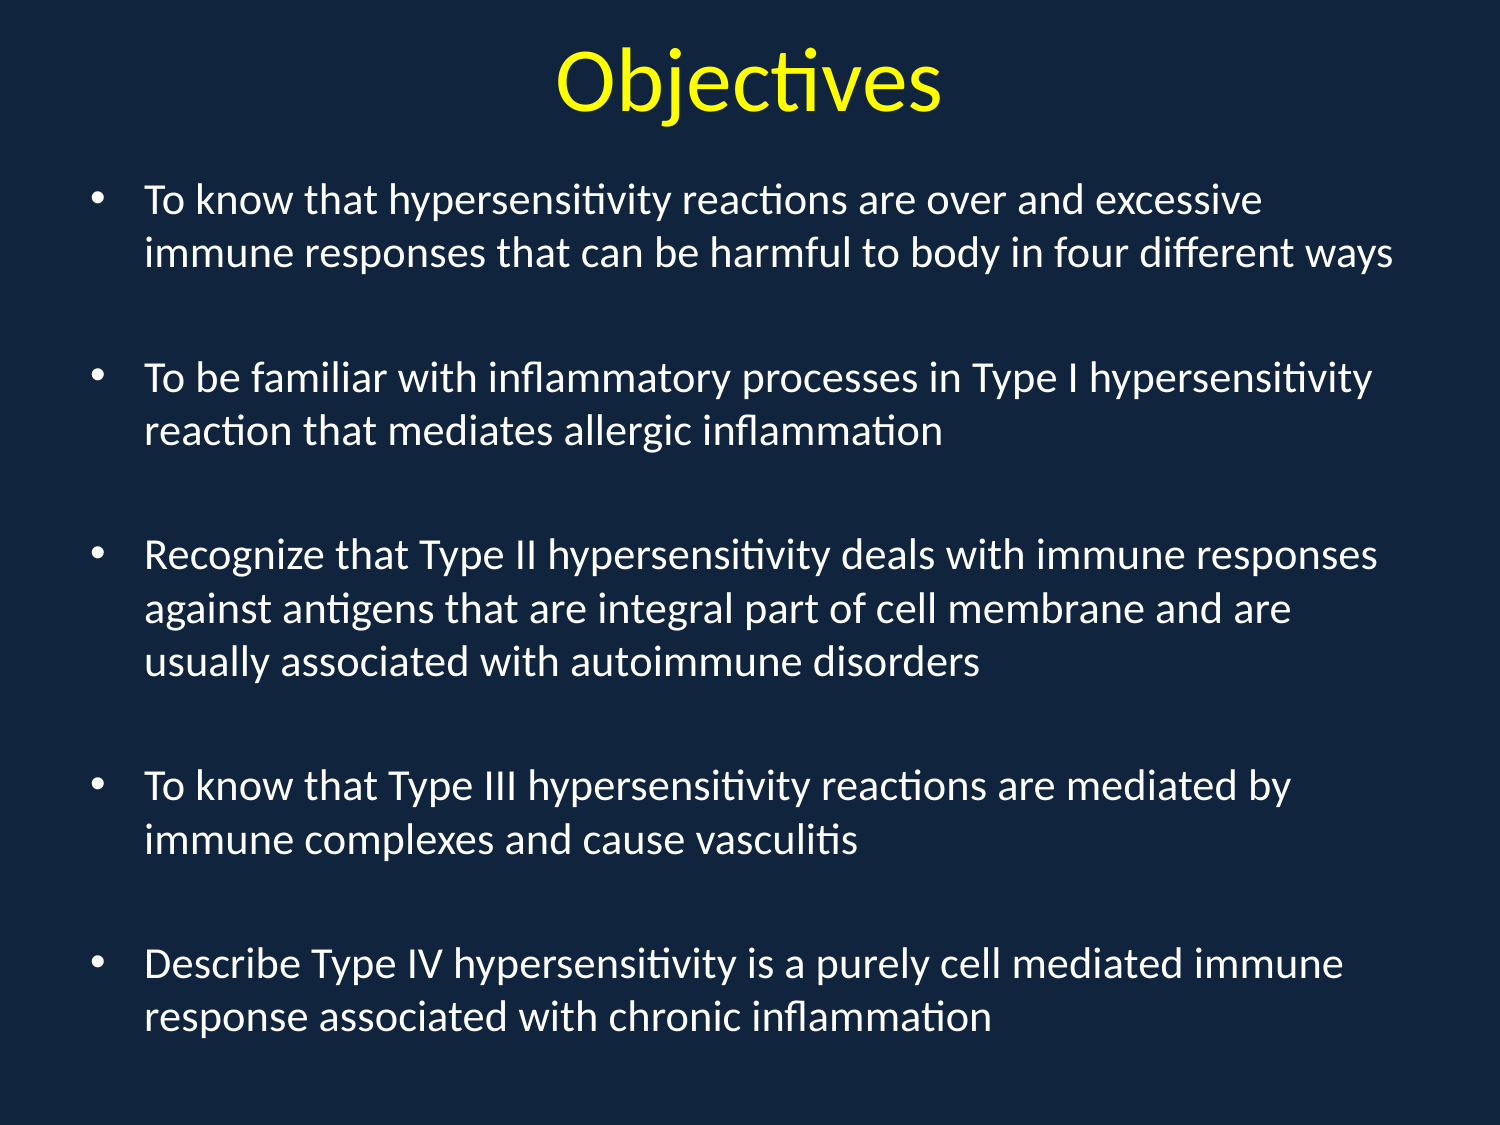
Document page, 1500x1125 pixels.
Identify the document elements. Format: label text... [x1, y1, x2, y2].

list To know that hypersensitivity reactions are over and excessive immune responses that can be harmful to body in four different ways To be familiar with inflammatory processes in Type I hypersensitivity reaction that mediates allergic inflammation Recognize that Type II hypersensitivity deals with immune responses against antigens that are integral part of cell membrane and are usually associated with autoimmune disorders To know that Type III hypersensitivity reactions are mediated by immune complexes and cause vasculitis Describe Type IV hypersensitivity is a purely cell mediated immune response associated with chronic inflammation [75, 162, 1425, 1050]
title Objectives [75, 0, 1425, 150]
